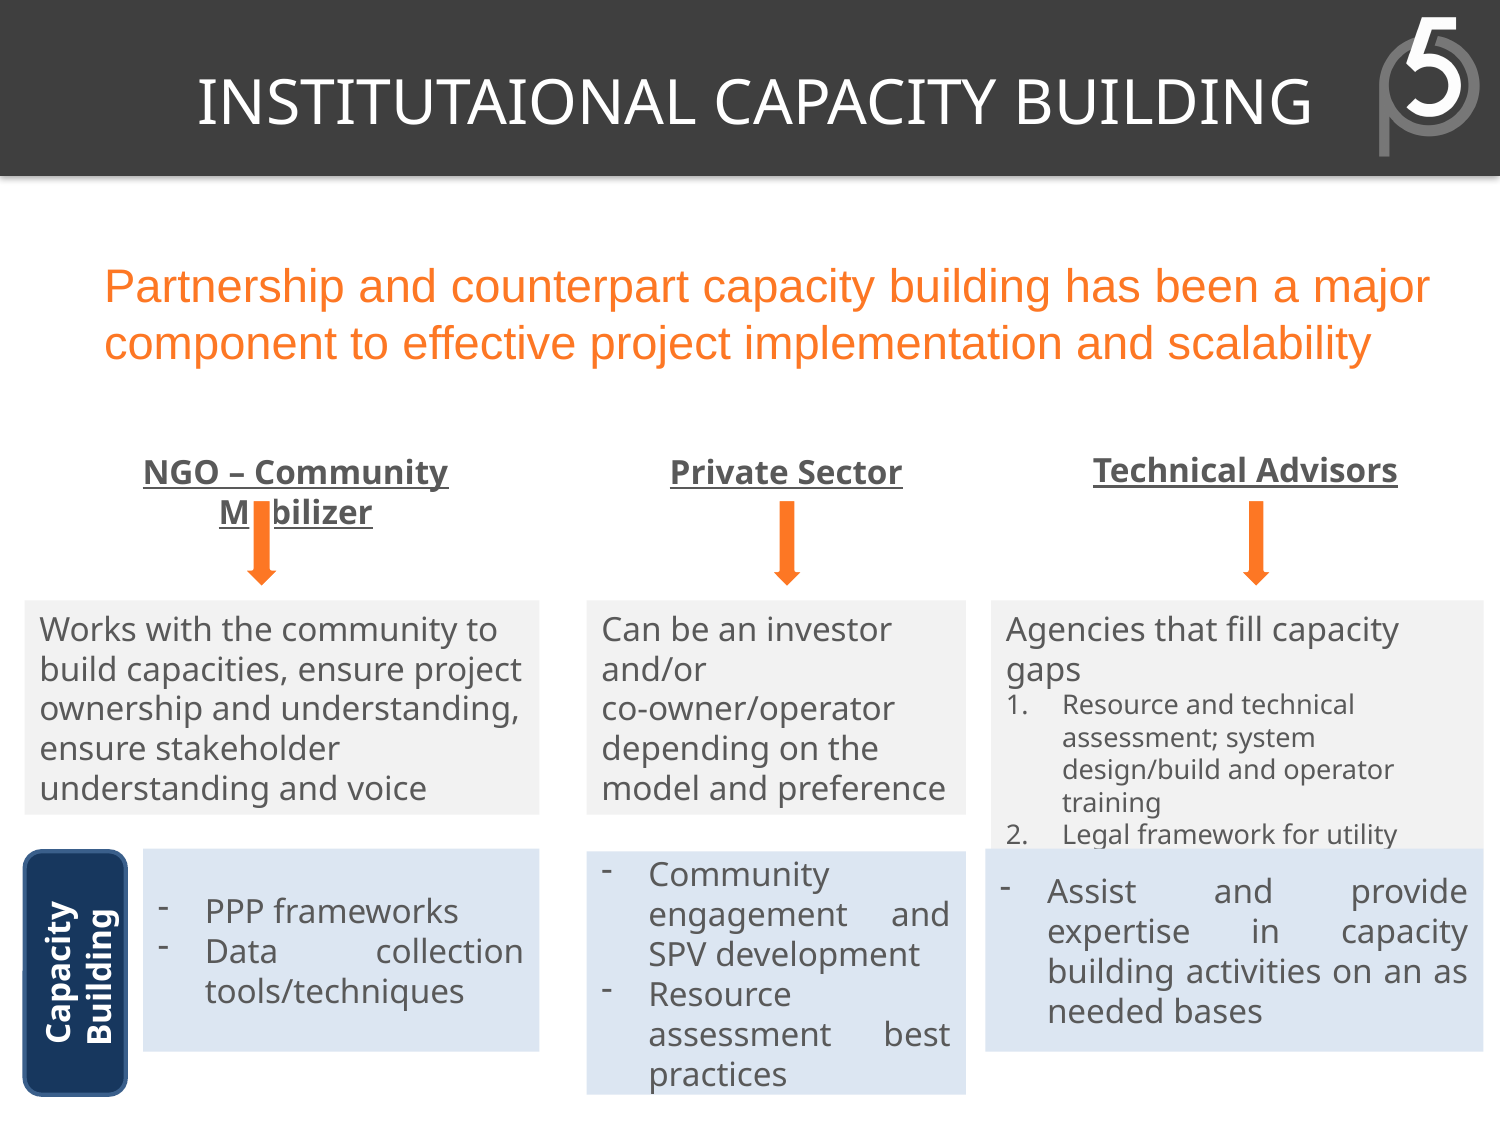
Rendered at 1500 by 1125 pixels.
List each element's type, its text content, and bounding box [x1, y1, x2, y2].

text_box NGO – Community Mobilizer [51, 443, 540, 539]
text_box Agencies that fill capacity gaps Resource and technical assessment; system design/build and operator training Legal framework for utility establishment [989, 598, 1486, 846]
text_box Partnership and counterpart capacity building has been a major component to effective project implementation and scalability [89, 248, 1448, 434]
text_box Community engagement and SPV development Resource assessment best practices [584, 849, 968, 1097]
text_box PPP frameworks Data collection tools/techniques [141, 846, 542, 1054]
title INSTITUTAIONAL CAPACITY BUILDING [177, 26, 1330, 173]
picture [1368, 6, 1492, 171]
text_box [239, 497, 284, 591]
text_box Works with the community to build capacities, ensure project ownership and understanding, ensure stakeholder understanding and voice [23, 598, 542, 817]
text_box Can be an investor and/or co-owner/operator depending on the model and preference [584, 598, 968, 817]
text_box [0, 0, 1500, 177]
text_box [1235, 497, 1277, 591]
text_box Assist and provide expertise in capacity building activities on an as needed bases [983, 846, 1486, 1054]
text_box [766, 497, 808, 591]
text_box Private Sector [612, 443, 960, 499]
text_box Technical Advisors [1061, 441, 1430, 497]
text_box Capacity Building [22, 849, 128, 1097]
